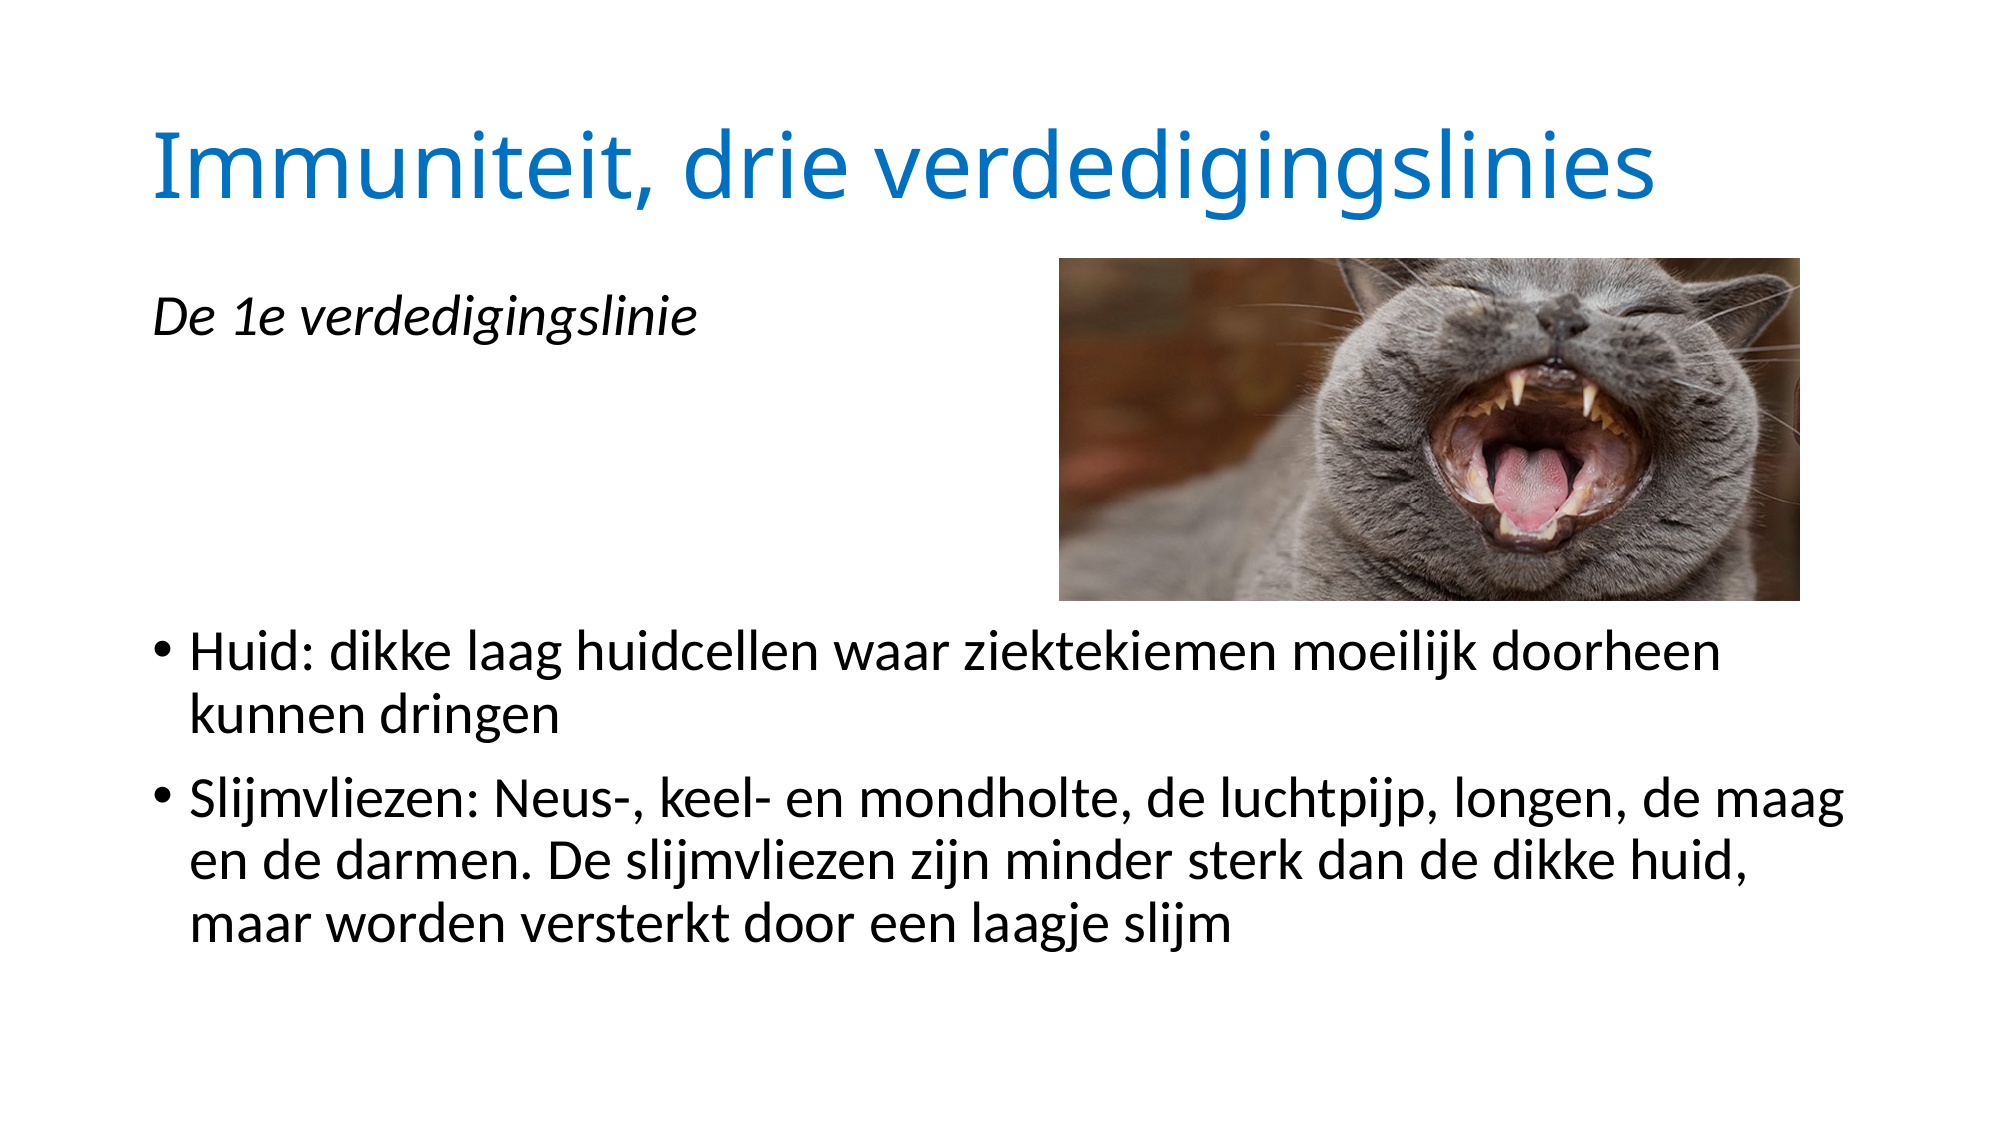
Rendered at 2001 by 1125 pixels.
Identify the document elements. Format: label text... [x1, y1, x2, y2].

list De 1e verdedigingslinie Huid: dikke laag huidcellen waar ziektekiemen moeilijk doorheen kunnen dringen Slijmvliezen: Neus-, keel- en mondholte, de luchtpijp, longen, de maag en de darmen. De slijmvliezen zijn minder sterk dan de dikke huid, maar worden versterkt door een laagje slijm [137, 277, 1863, 1048]
title Immuniteit, drie verdedigingslinies [137, 59, 1863, 277]
picture [1059, 258, 1800, 601]
